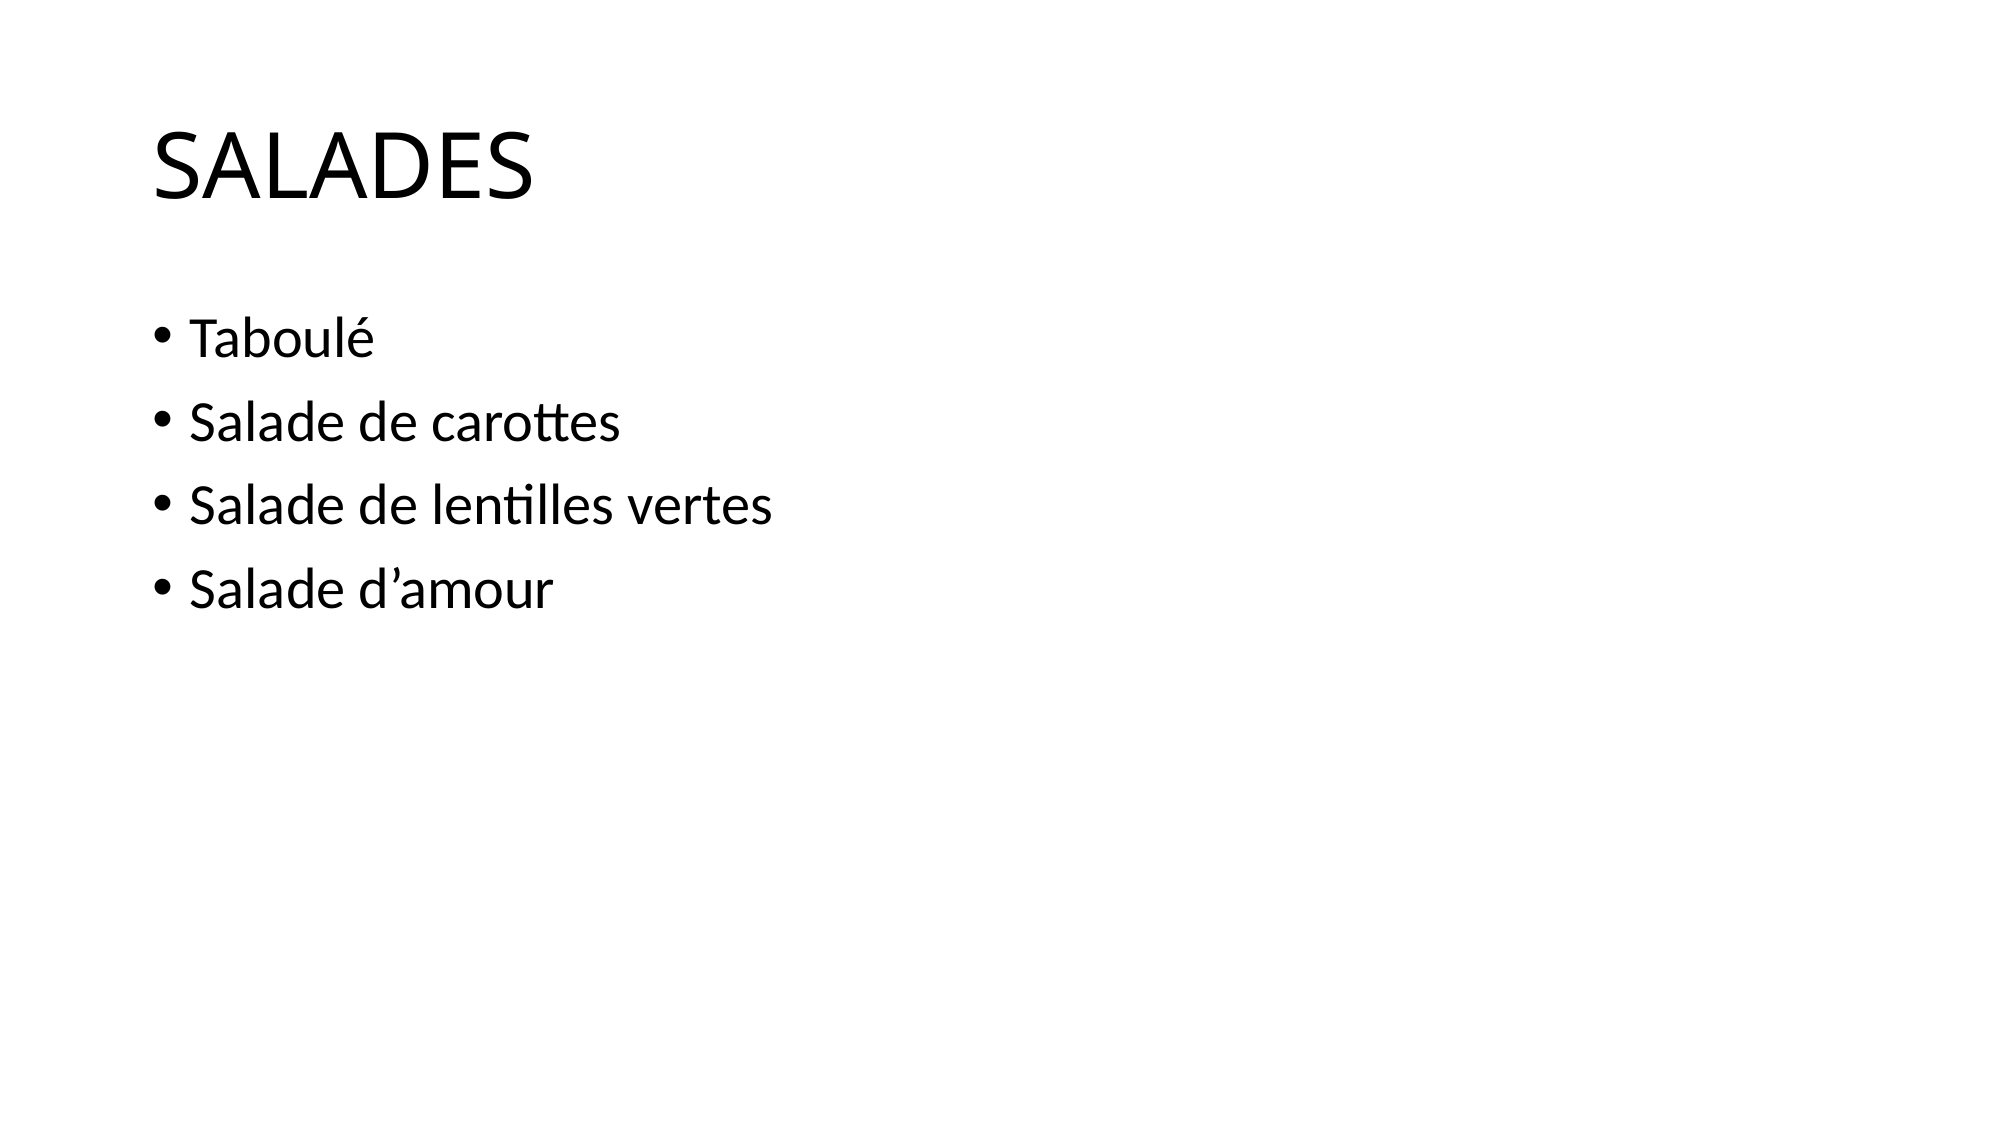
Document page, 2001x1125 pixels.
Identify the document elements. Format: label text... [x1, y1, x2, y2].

title SALADES [137, 59, 1863, 278]
list Taboulé Salade de carottes Salade de lentilles vertes Salade d’amour [137, 299, 1863, 1014]
